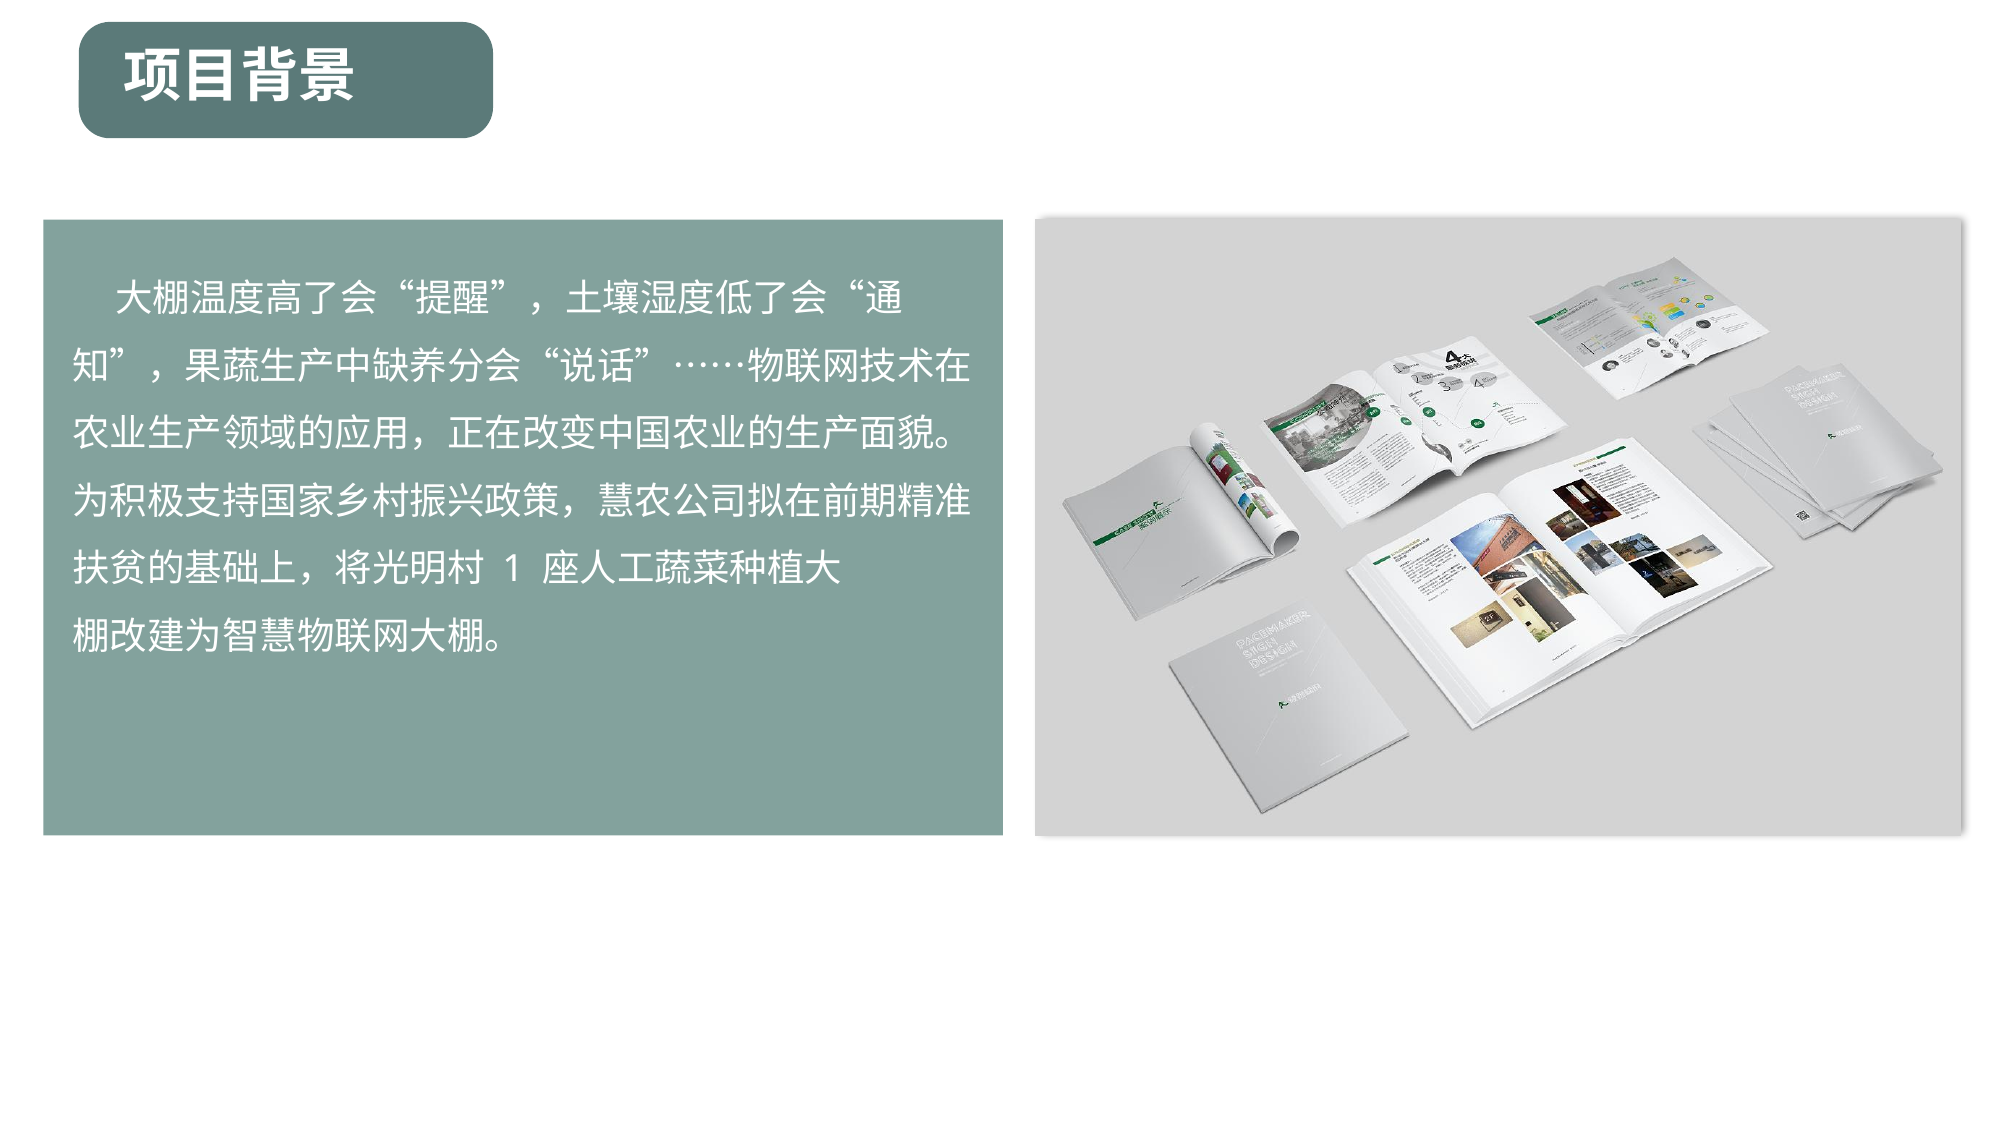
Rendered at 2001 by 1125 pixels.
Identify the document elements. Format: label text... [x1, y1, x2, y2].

picture [1035, 219, 1961, 836]
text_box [43, 219, 1003, 836]
text_box [77, 20, 495, 140]
text_box 项目背景 [108, 30, 463, 116]
